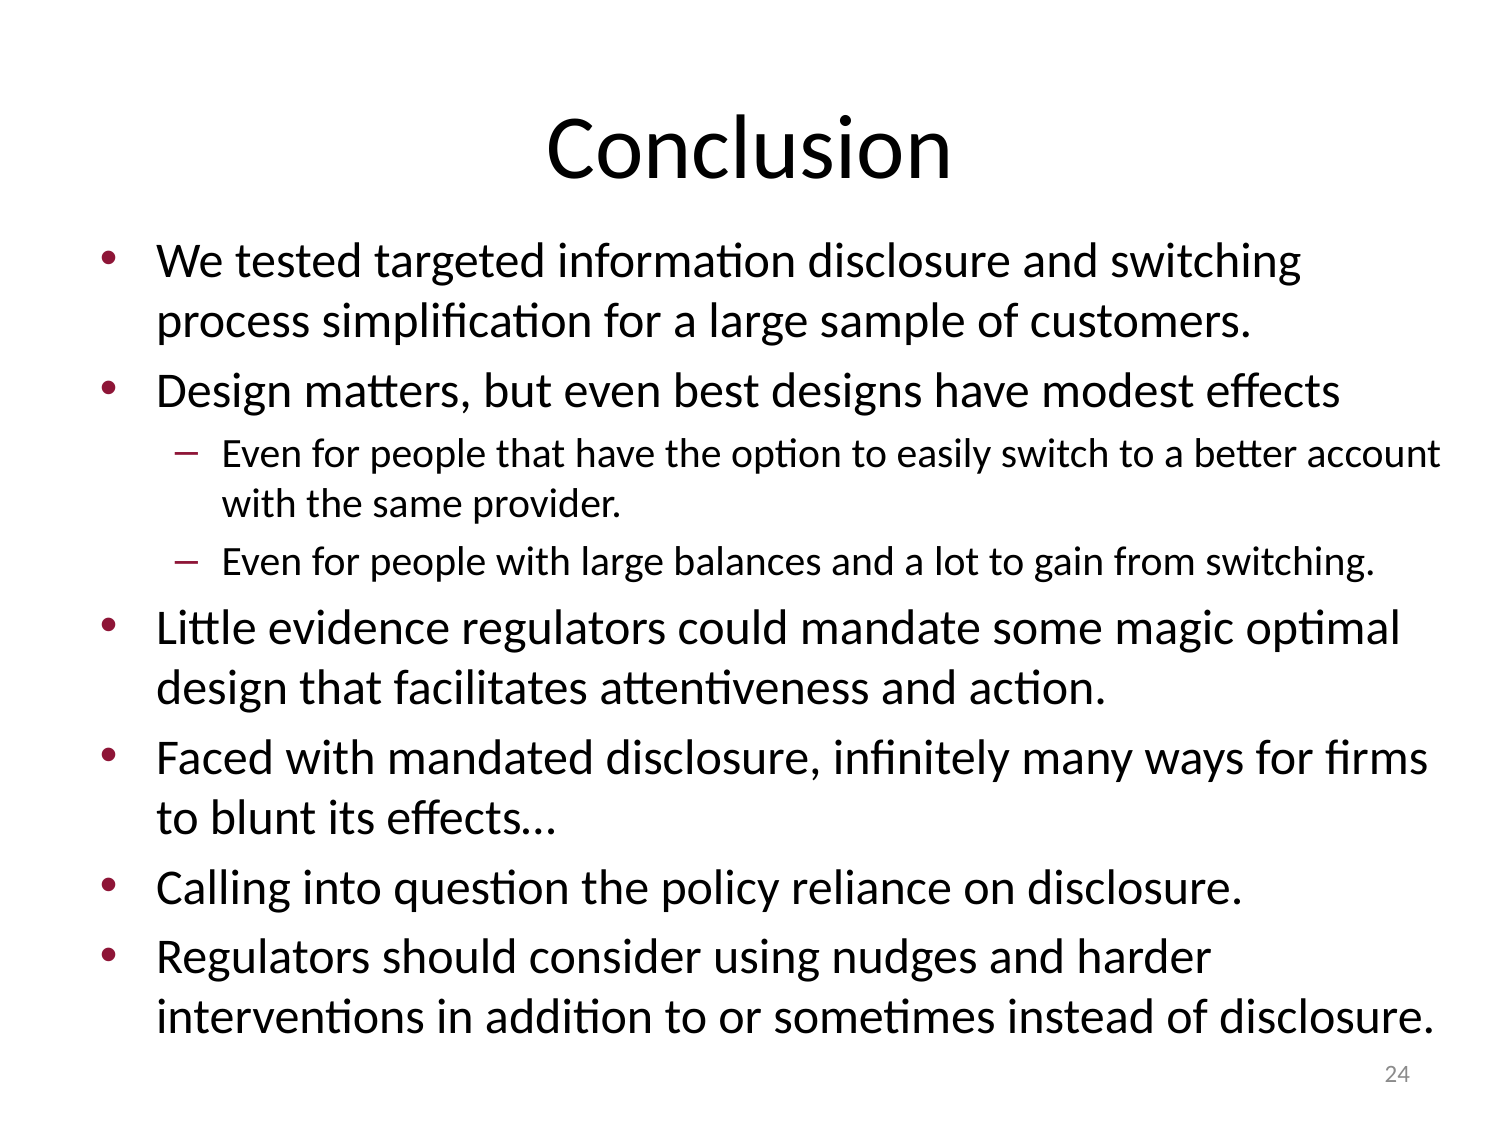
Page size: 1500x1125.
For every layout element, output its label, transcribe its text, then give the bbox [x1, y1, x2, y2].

slide_number 24 [1074, 1042, 1425, 1103]
list We tested targeted information disclosure and switching process simplification for a large sample of customers. Design matters, but even best designs have modest effects Even for people that have the option to easily switch to a better account with the same provider. Even for people with large balances and a lot to gain from switching. Little evidence regulators could mandate some magic optimal design that facilitates attentiveness and action. Faced with mandated disclosure, infinitely many ways for firms to blunt its effects… Calling into question the policy reliance on disclosure. Regulators should consider using nudges and harder interventions in addition to or sometimes instead of disclosure. [84, 219, 1465, 1047]
title Conclusion [117, 47, 1383, 219]
